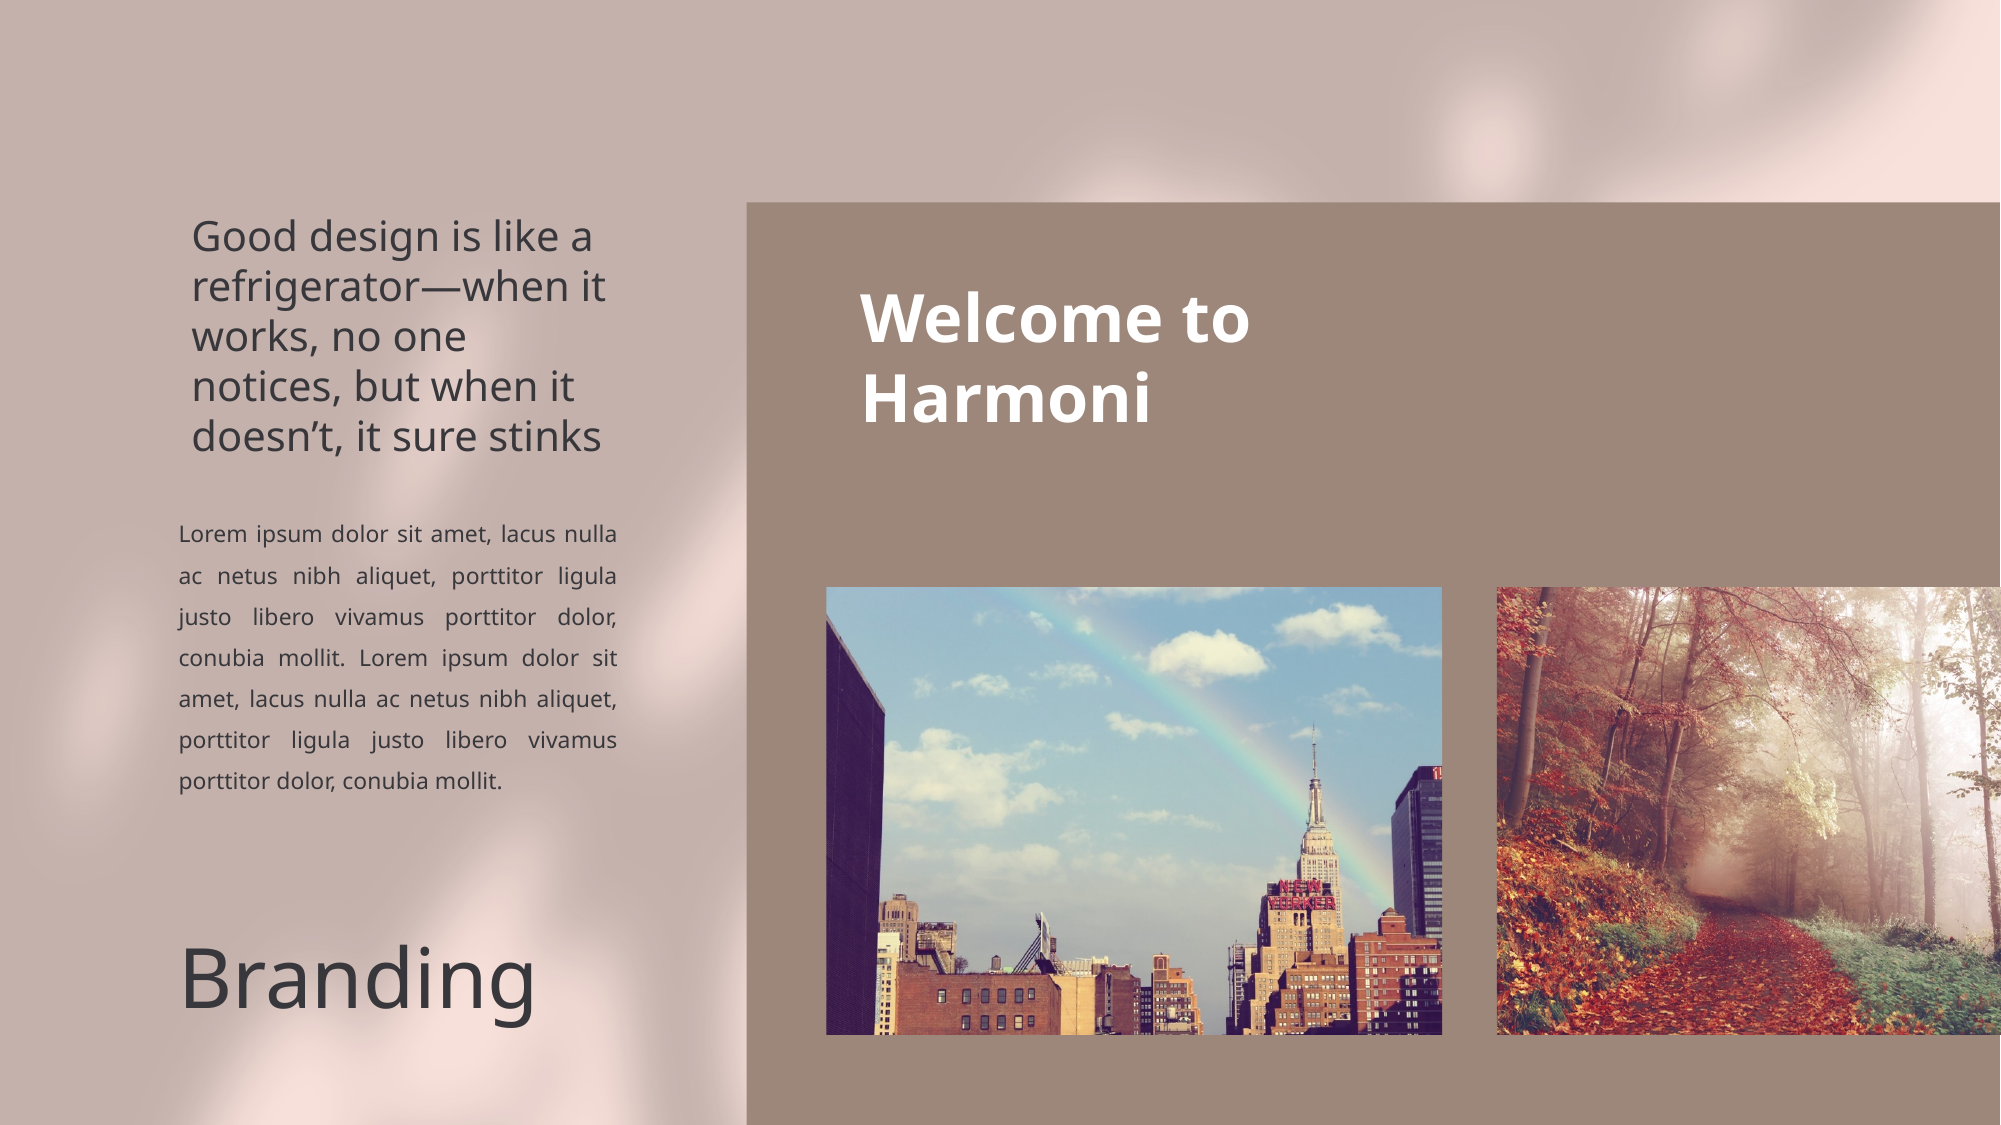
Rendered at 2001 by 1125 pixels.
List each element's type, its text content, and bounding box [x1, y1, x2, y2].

text_box [746, 201, 2000, 1125]
picture [1496, 587, 2001, 1035]
text_box Welcome to Harmoni [846, 268, 1423, 522]
text_box Branding [163, 918, 810, 1033]
picture [826, 587, 1443, 1035]
text_box Good design is like a refrigerator—when it works, no one notices, but when it doesn’t, it sure stinks [176, 202, 633, 468]
text_box Lorem ipsum dolor sit amet, lacus nulla ac netus nibh aliquet, porttitor ligula justo libero vivamus porttitor dolor, conubia mollit. Lorem ipsum dolor sit amet, lacus nulla ac netus nibh aliquet, porttitor ligula justo libero vivamus porttitor dolor, conubia mollit. [163, 498, 633, 802]
